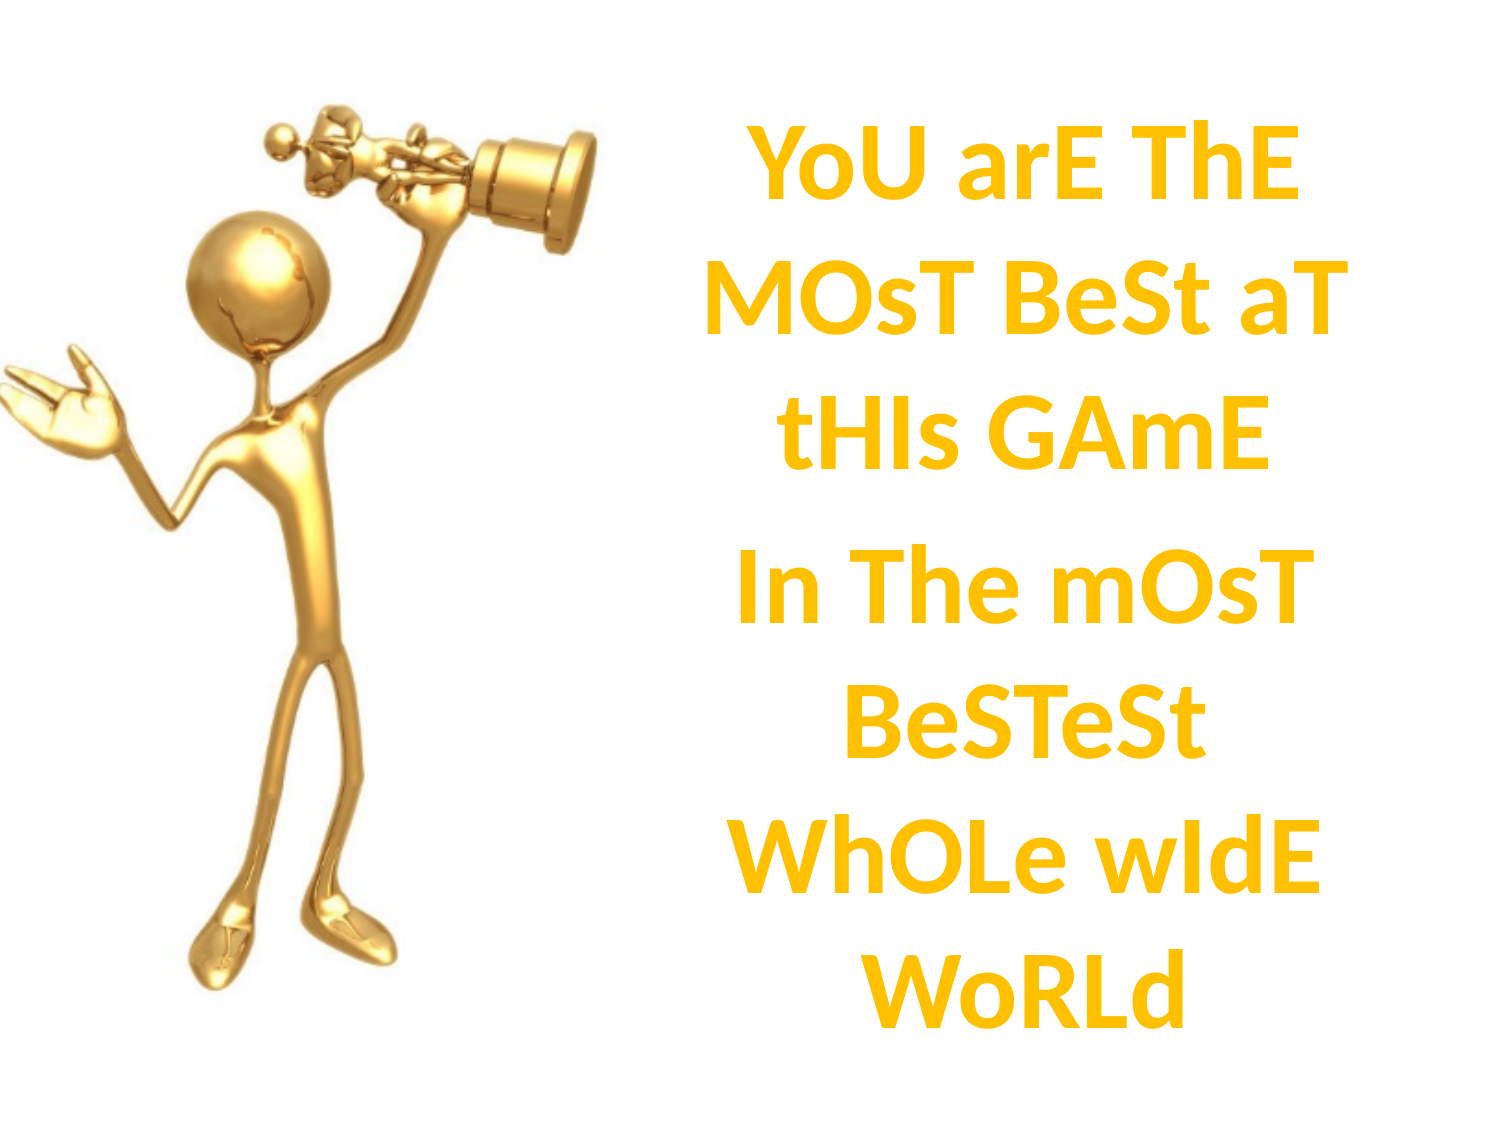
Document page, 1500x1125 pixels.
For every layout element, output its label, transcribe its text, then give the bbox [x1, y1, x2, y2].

text_box YoU arE ThE MOsT BeSt aT tHIs GAmE [774, 79, 1416, 500]
picture [0, 79, 772, 1013]
text_box In The mOsT BeSTeSt WhOLe wIdE WoRLd [681, 503, 1369, 1059]
